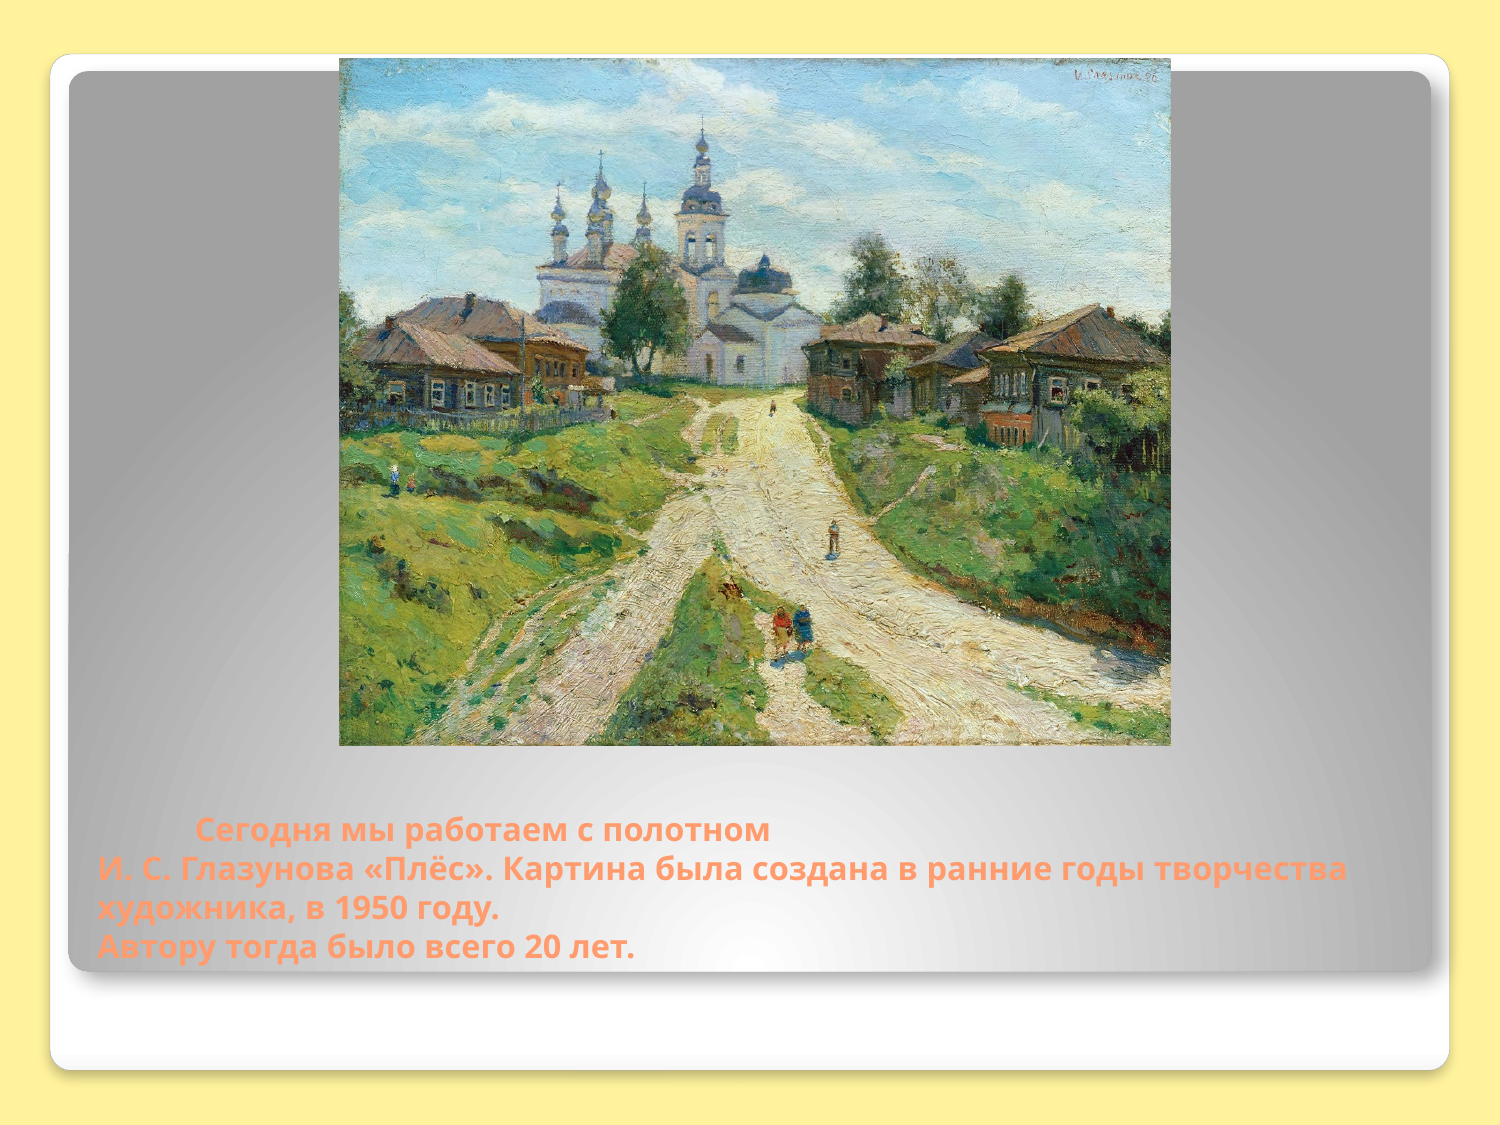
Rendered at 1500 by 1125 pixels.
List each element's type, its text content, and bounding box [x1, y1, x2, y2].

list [339, 58, 1171, 746]
title Сегодня мы работаем с полотном И. С. Глазунова «Плёс». Картина была создана в ранние годы творчества художника, в 1950 году. Автору тогда было всего 20 лет. [82, 796, 1454, 973]
